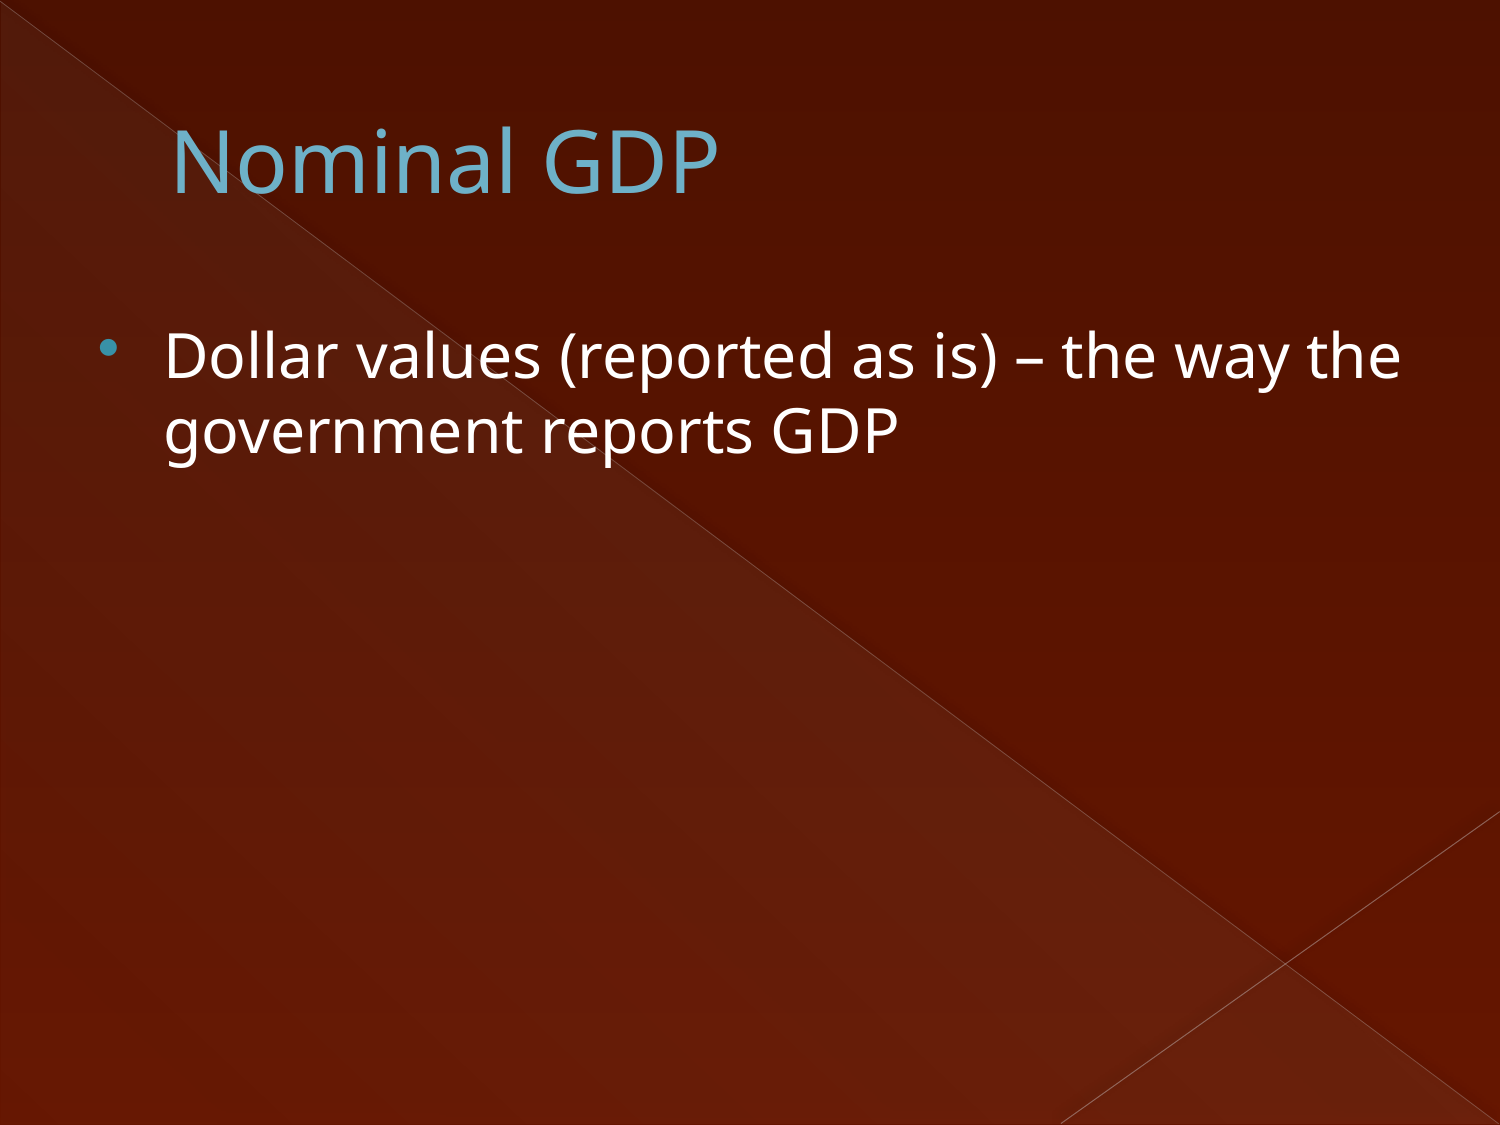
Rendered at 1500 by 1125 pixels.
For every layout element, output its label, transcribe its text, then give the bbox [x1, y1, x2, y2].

title Nominal GDP [75, 43, 1425, 274]
list Dollar values (reported as is) – the way the government reports GDP [75, 308, 1425, 1059]
